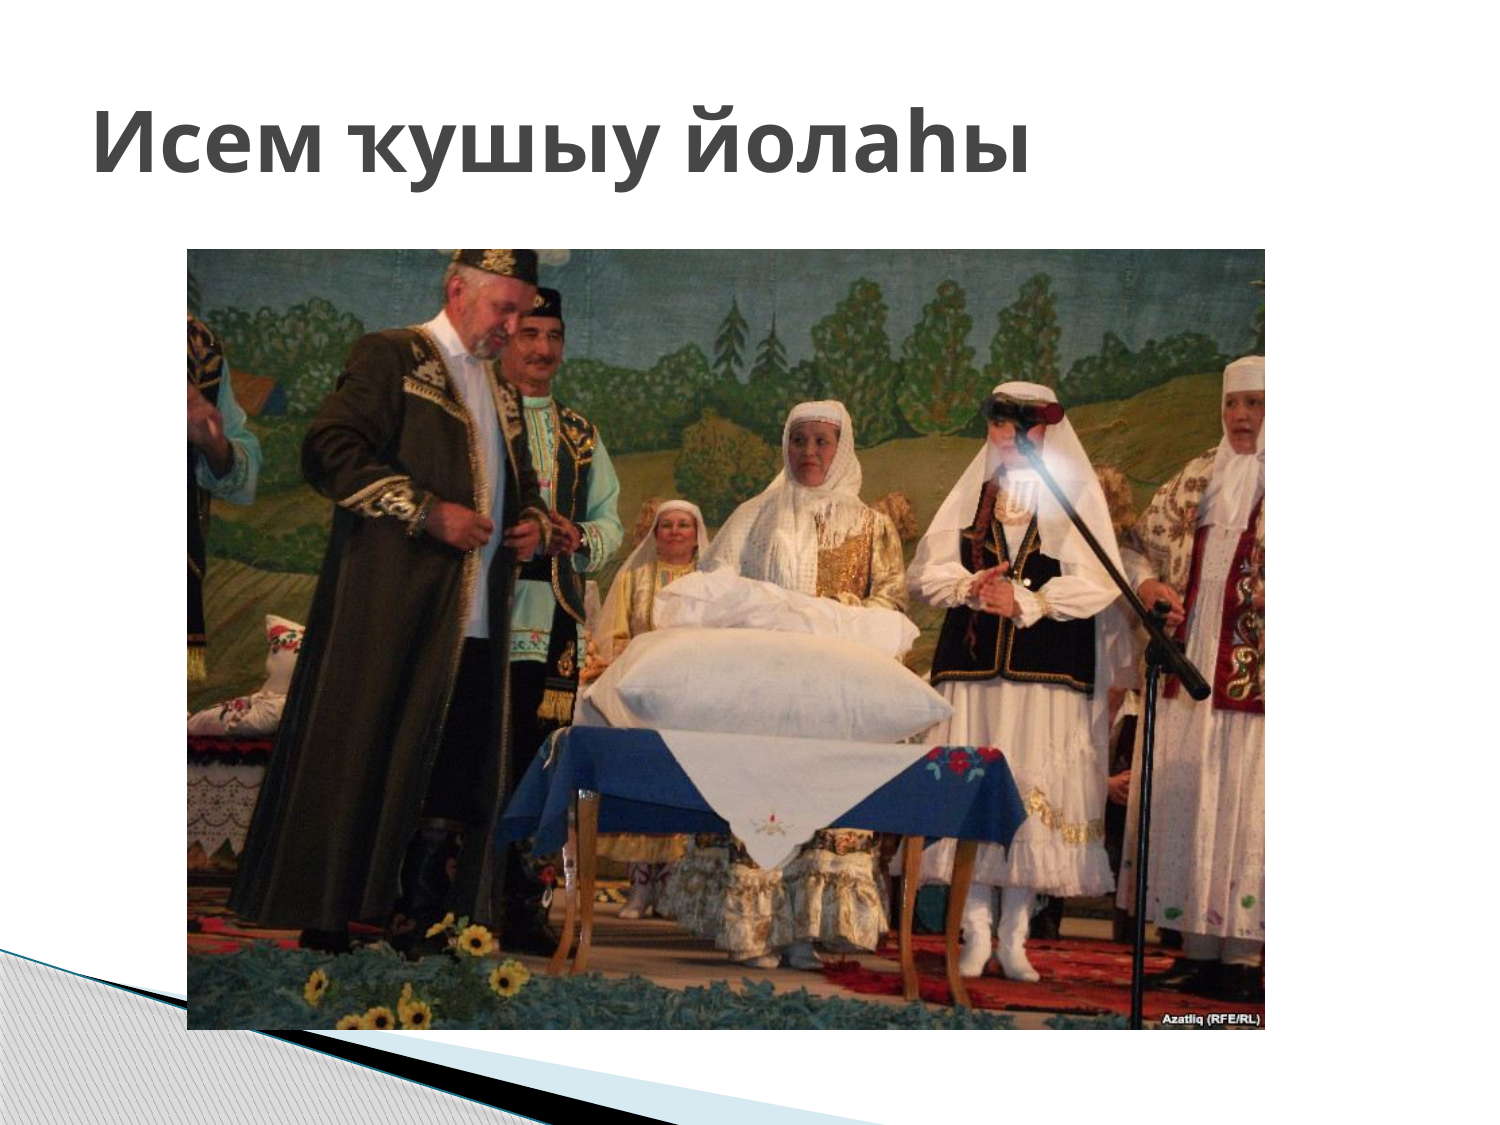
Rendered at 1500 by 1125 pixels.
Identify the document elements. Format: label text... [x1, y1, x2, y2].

title Исем ҡушыу йолаһы [75, 45, 1425, 233]
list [187, 249, 1266, 1031]
